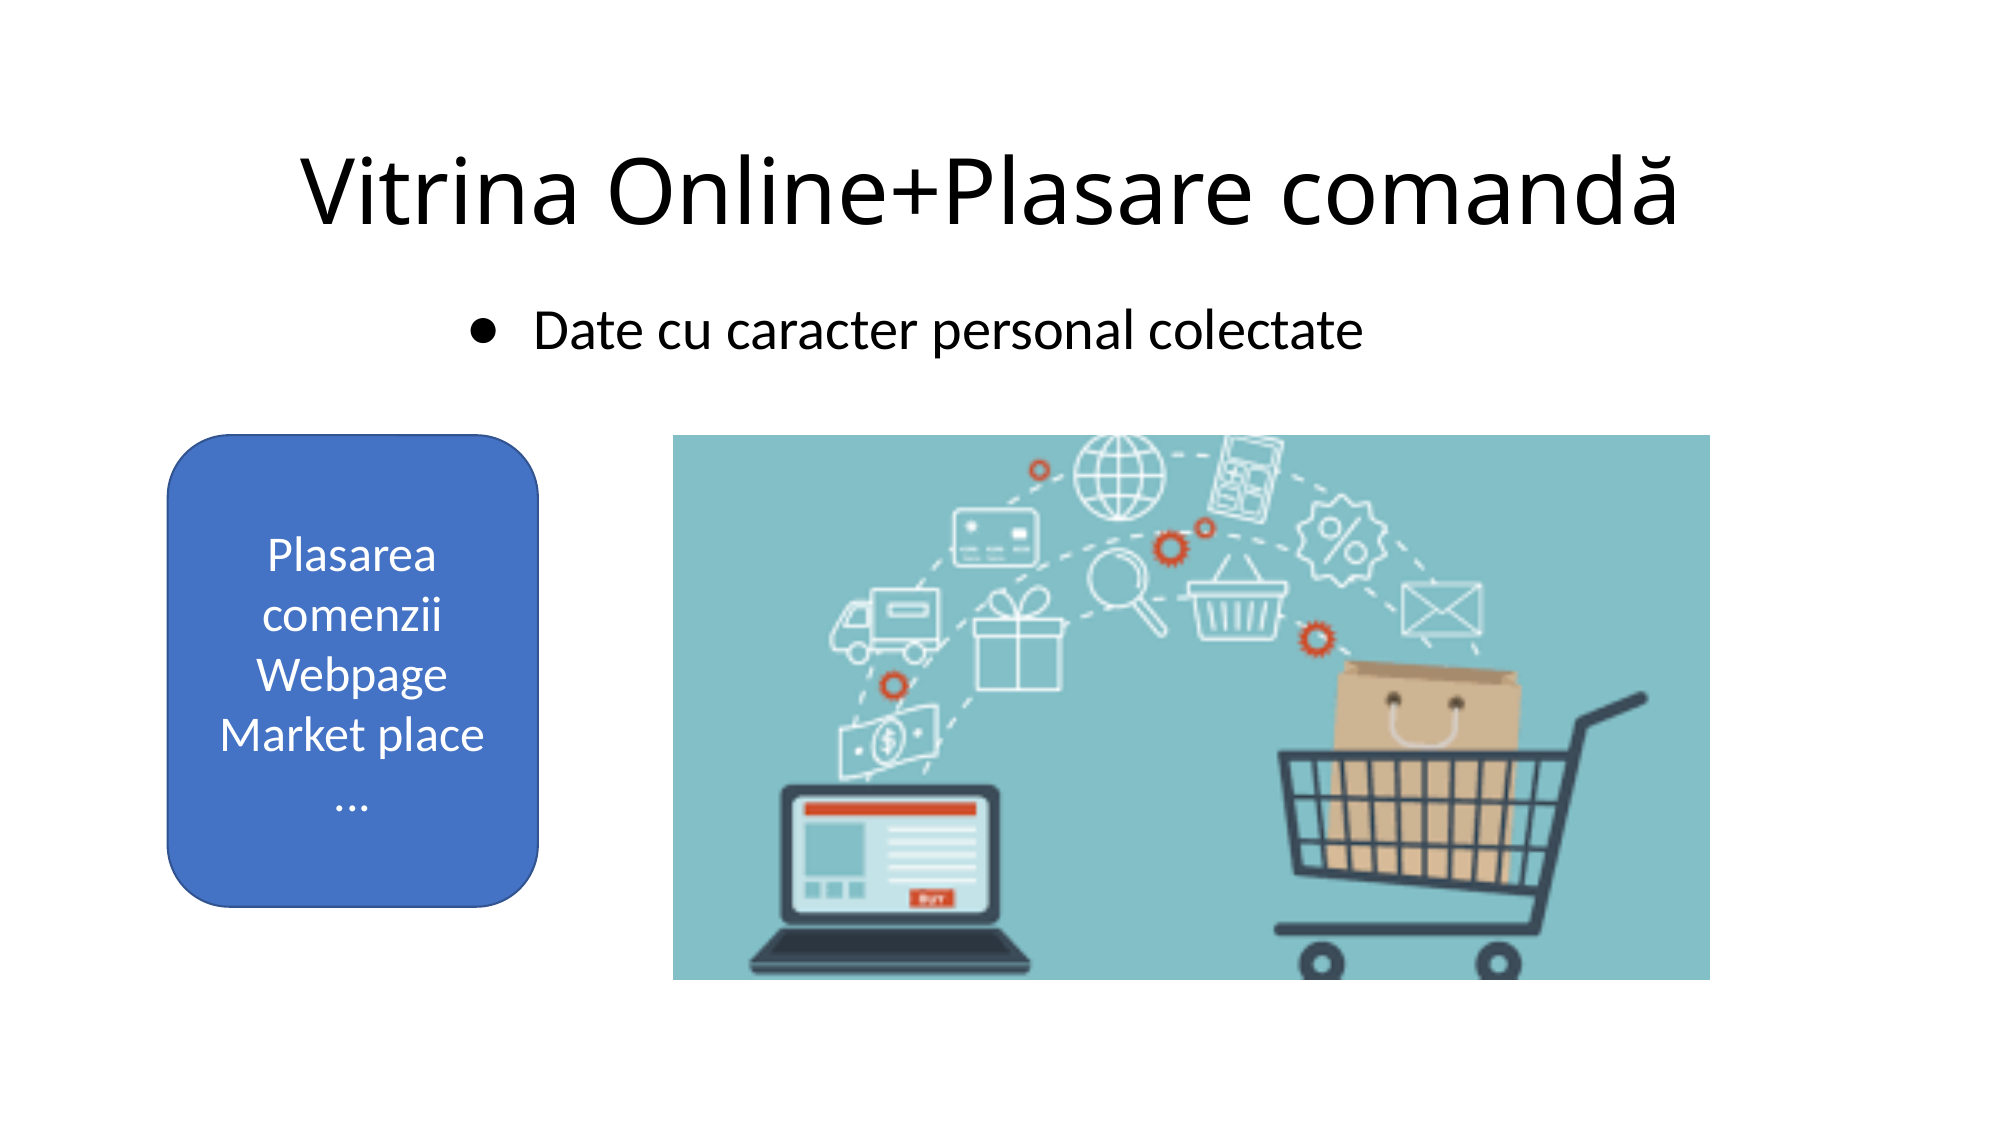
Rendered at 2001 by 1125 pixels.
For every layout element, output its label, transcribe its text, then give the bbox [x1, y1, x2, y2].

text_box Plasarea comenzii Webpage Market place ... [166, 434, 539, 908]
title Vitrina Online+Plasare comandă [285, 130, 1823, 350]
picture [673, 435, 1710, 980]
list Date cu caracter personal colectate [418, 284, 1833, 841]
